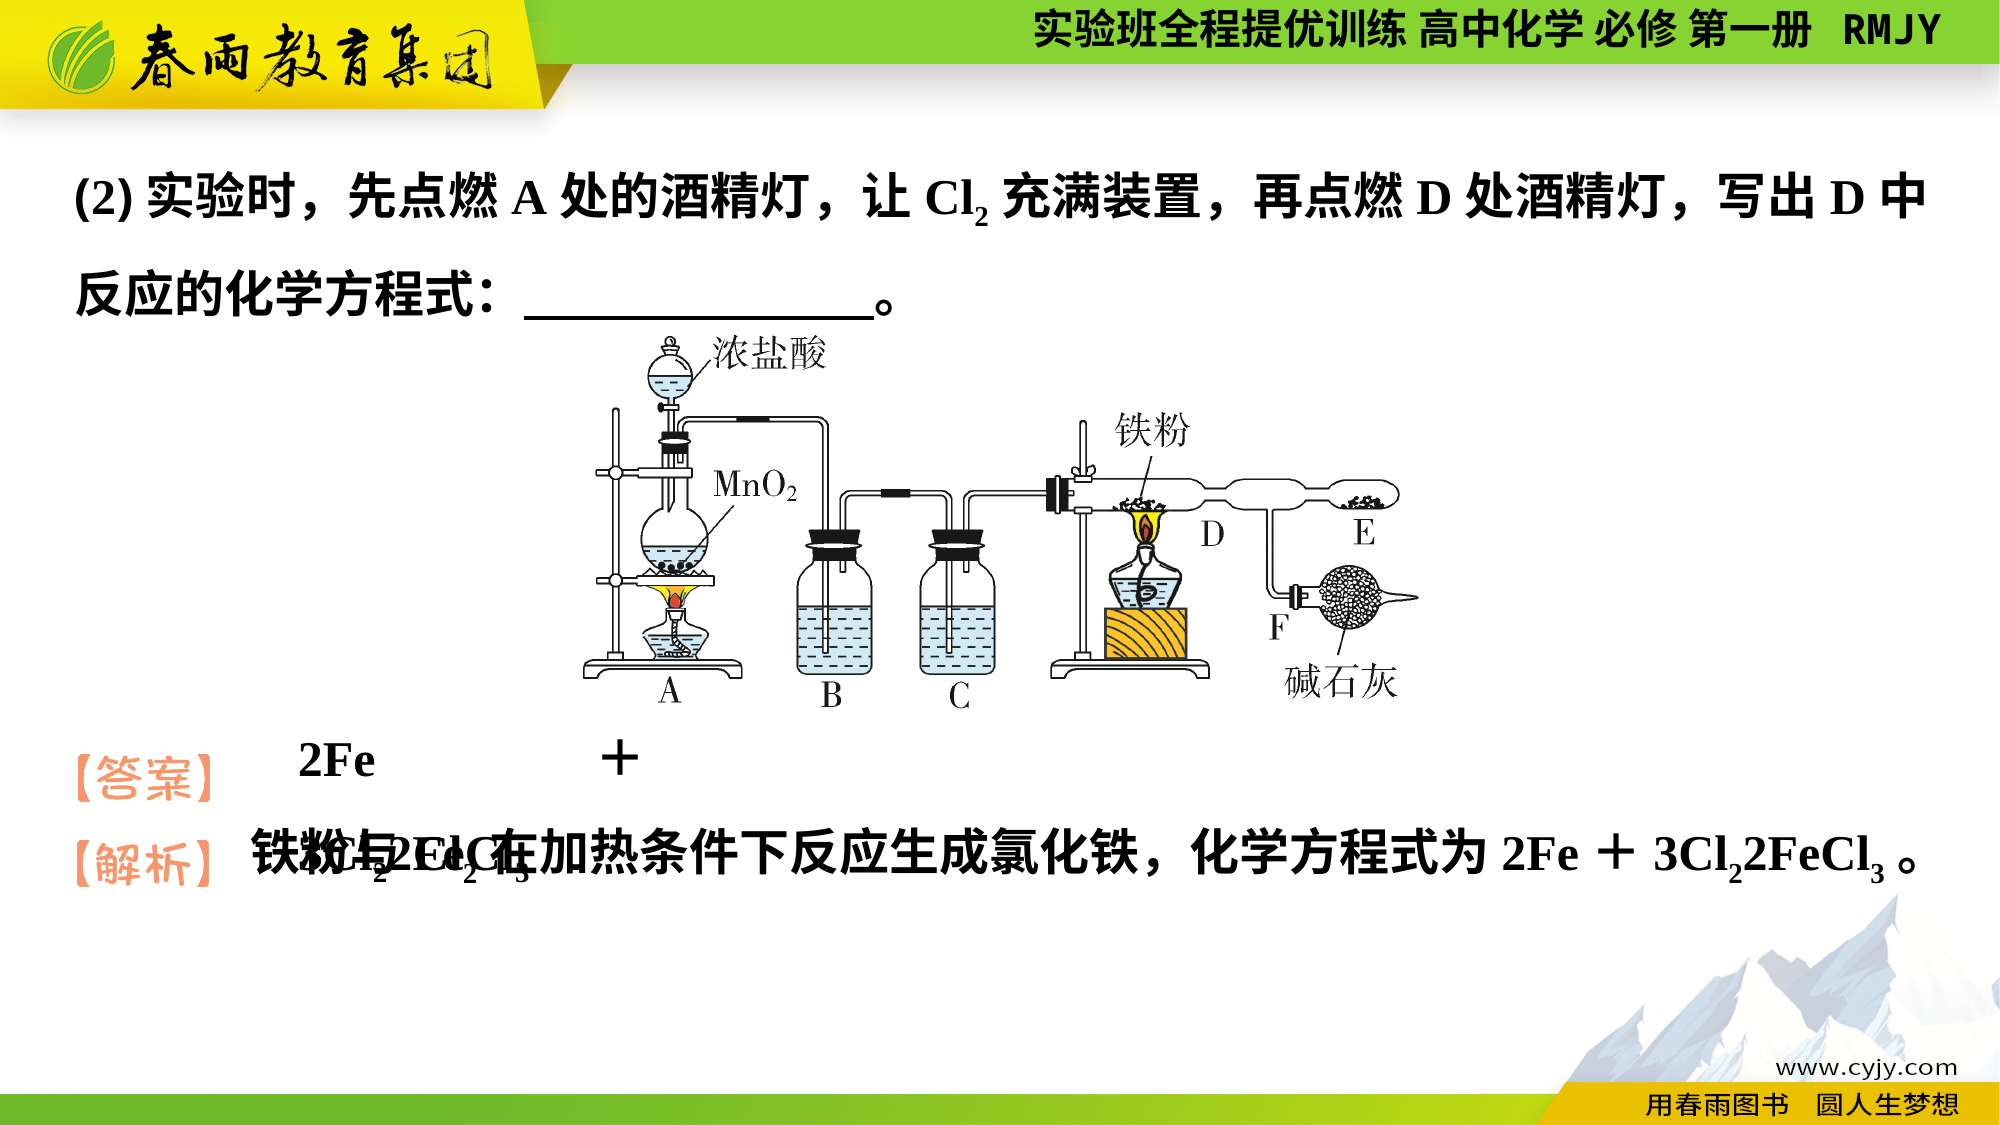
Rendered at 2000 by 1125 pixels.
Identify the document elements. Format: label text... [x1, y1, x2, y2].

list (2)实验时，先点燃A处的酒精灯，让Cl2充满装置，再点燃D处酒精灯，写出D中反应的化学方程式： 。 [59, 122, 1944, 308]
picture [0, 0, 2000, 1125]
